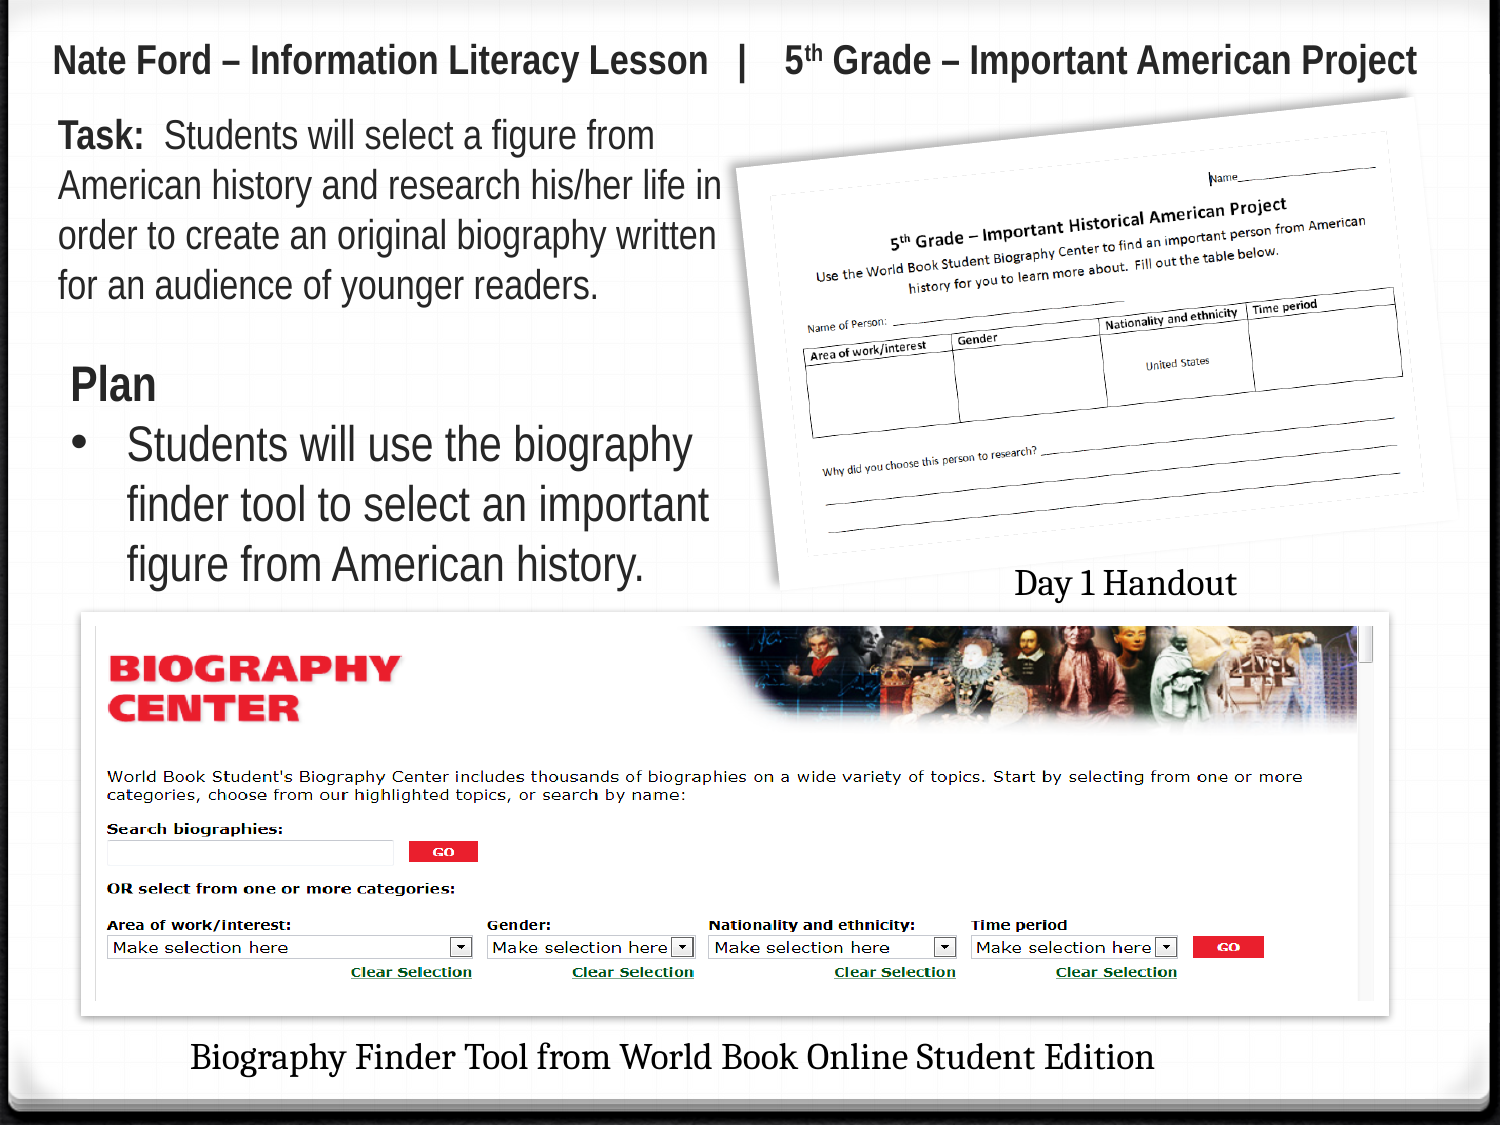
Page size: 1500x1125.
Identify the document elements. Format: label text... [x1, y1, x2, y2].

text_box Task: Students will select a figure from American history and research his/her life in order to create an original biography written for an audience of younger readers. [42, 99, 775, 277]
text_box Day 1 Handout [999, 550, 1375, 611]
picture [0, 0, 1500, 1125]
title Nate Ford – Information Literacy Lesson | 5th Grade – Important American Project [37, 24, 1463, 100]
text_box Plan Students will use the biography finder tool to select an important figure from American history. [55, 343, 735, 494]
text_box Biography Finder Tool from World Book Online Student Edition [174, 1024, 1275, 1085]
